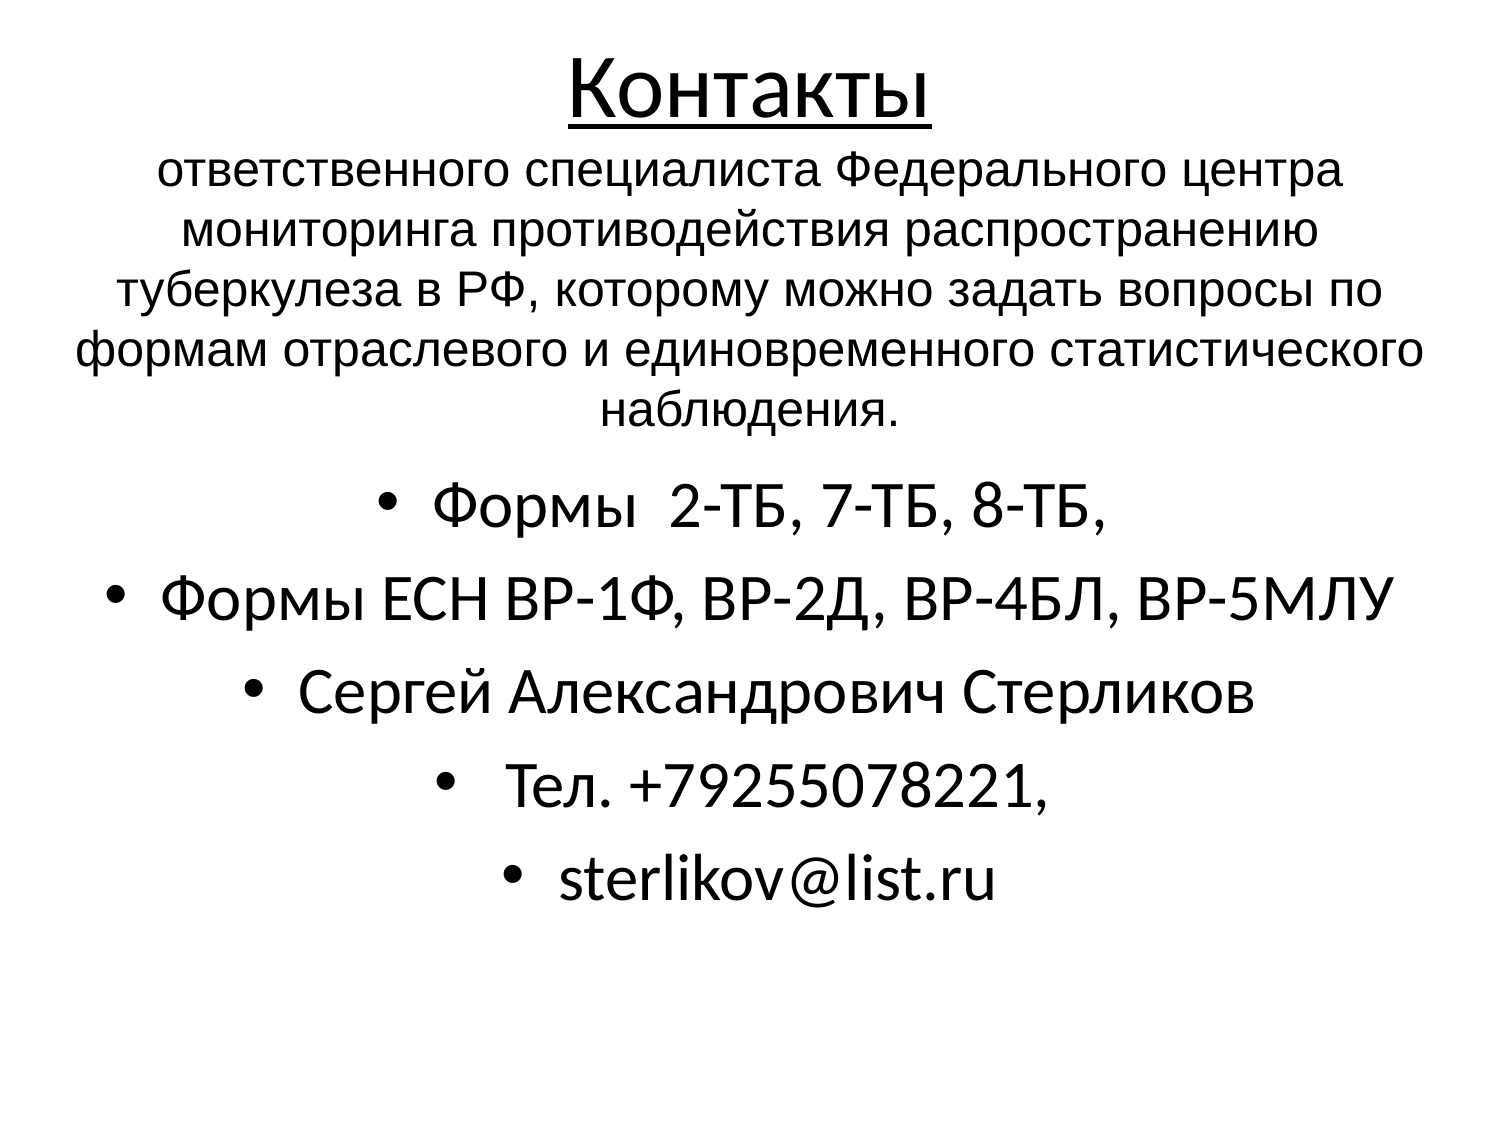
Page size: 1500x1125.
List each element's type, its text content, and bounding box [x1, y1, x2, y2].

list Формы 2-ТБ, 7-ТБ, 8-ТБ, Формы ЕСН ВР-1Ф, ВР-2Д, ВР-4БЛ, ВР-5МЛУ Сергей Александрович Стерликов Тел. +79255078221, sterlikov@list.ru [74, 452, 1426, 1020]
title Контакты [74, 44, 1426, 118]
text_box ответственного специалиста Федерального центра мониторинга противодействия распространению туберкулеза в РФ, которому можно задать вопросы по формам отраслевого и единовременного статистического наблюдения. [46, 128, 1454, 444]
